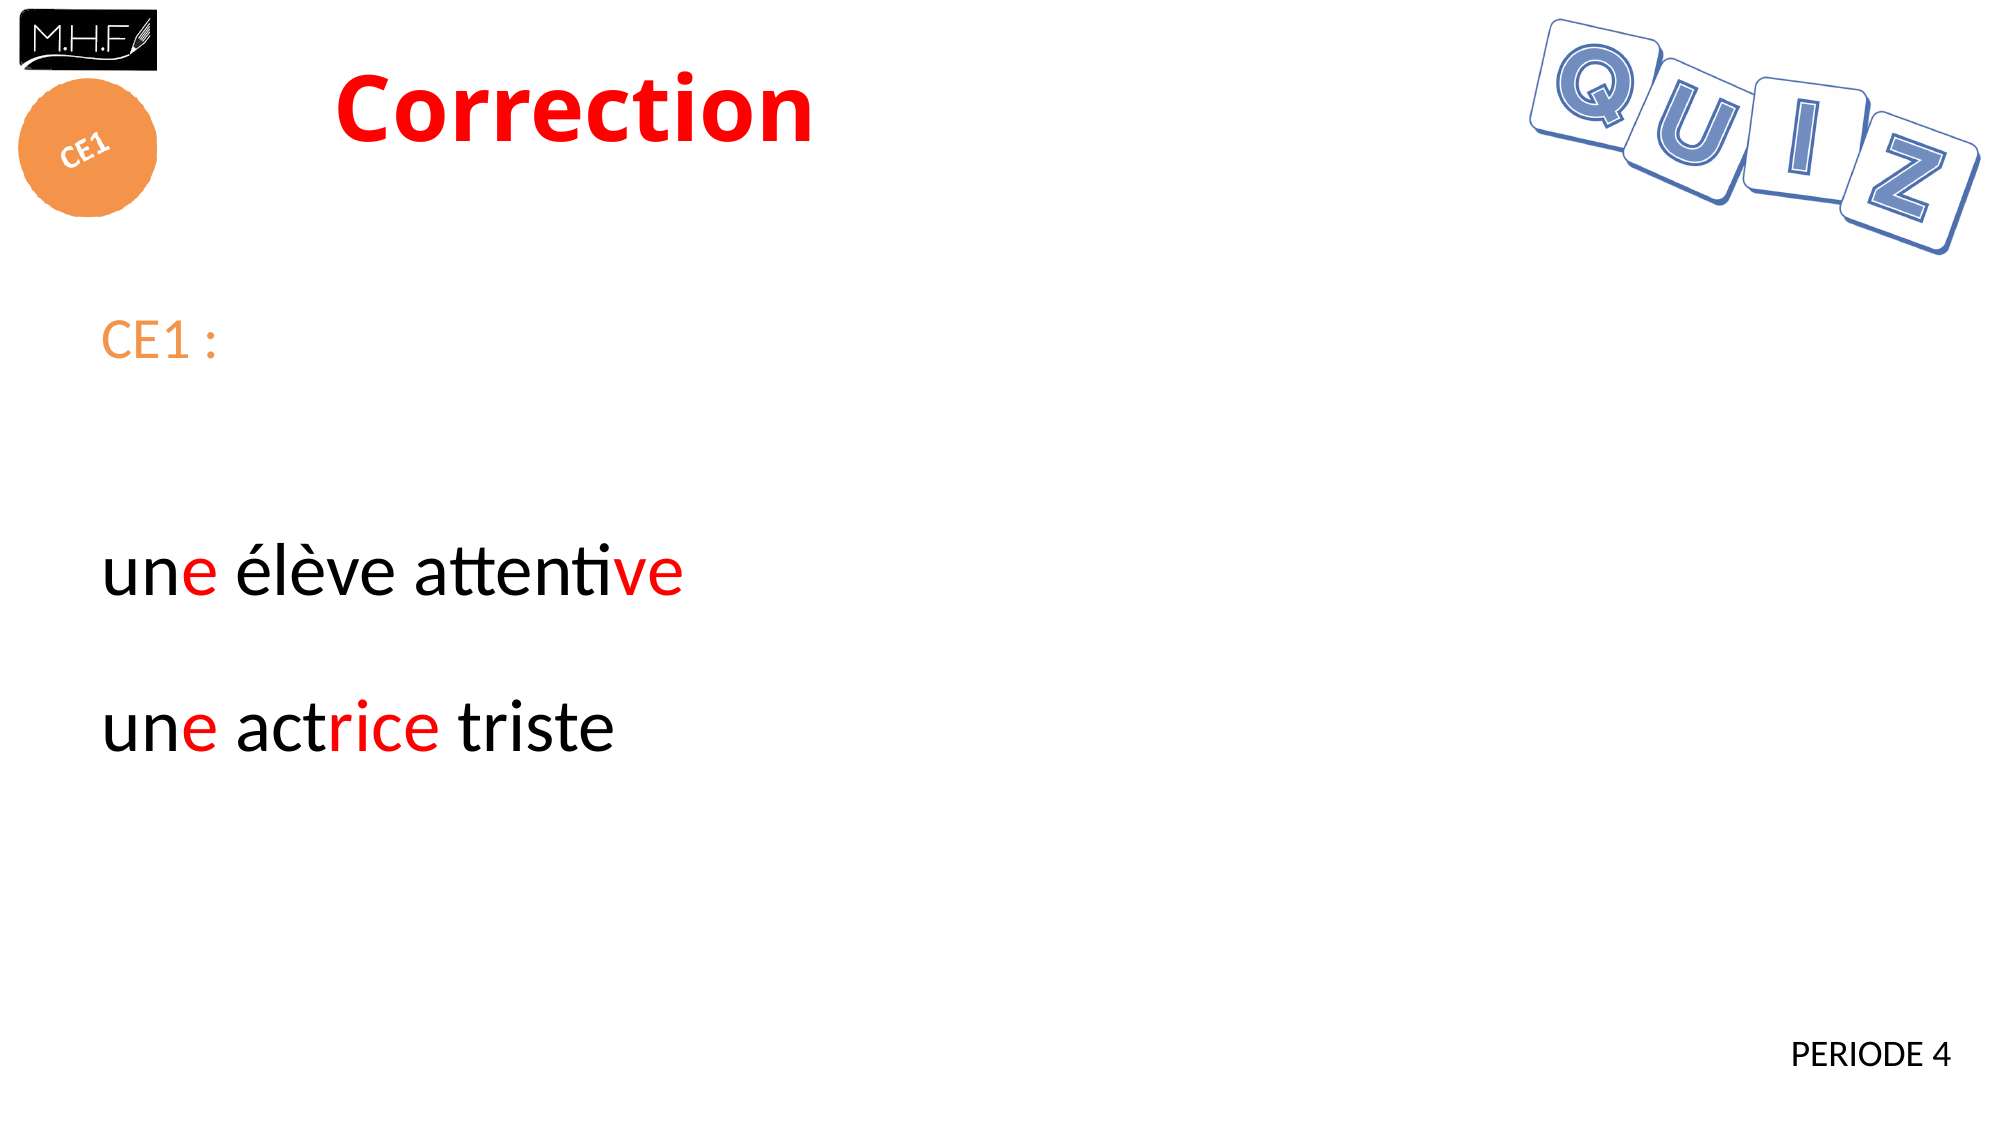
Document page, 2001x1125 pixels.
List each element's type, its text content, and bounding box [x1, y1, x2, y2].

picture [1527, 24, 1978, 250]
text_box PERIODE 4 [1362, 1021, 1967, 1125]
title Correction [318, 3, 1865, 221]
picture [16, 7, 157, 74]
list CE1 : une élève attentive une actrice triste [86, 300, 897, 1015]
picture [18, 78, 157, 218]
